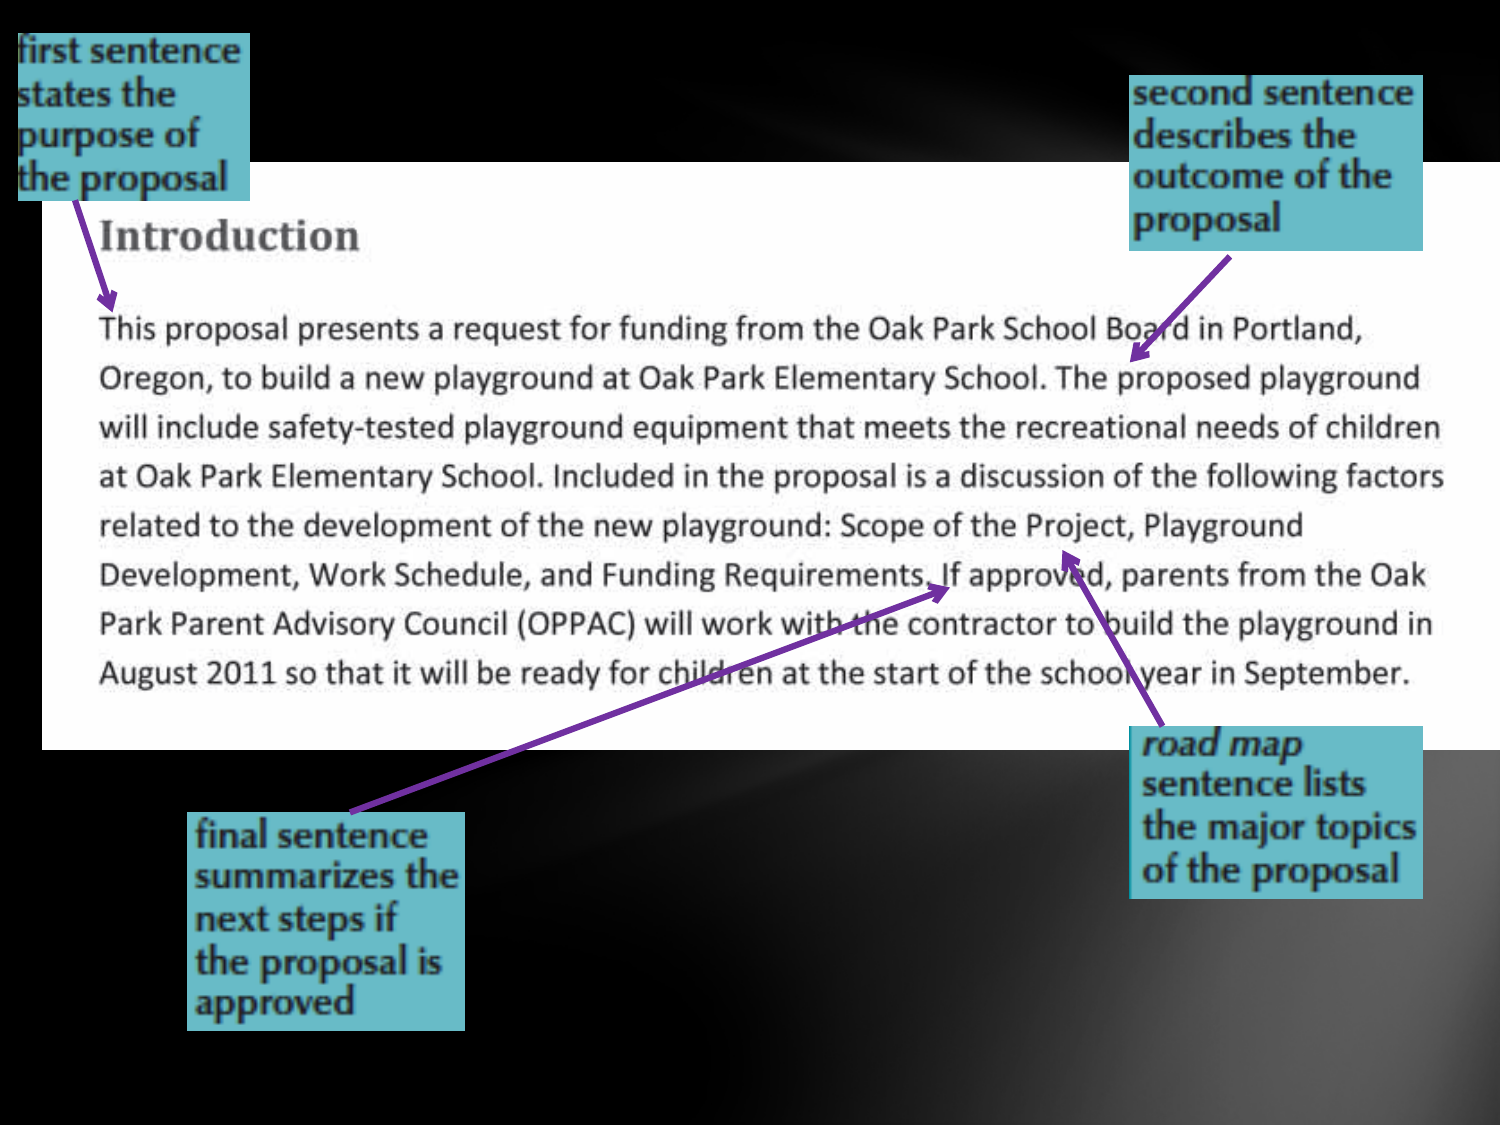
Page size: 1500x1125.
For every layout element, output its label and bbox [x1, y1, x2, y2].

picture [187, 812, 465, 1032]
text_box [1062, 549, 1163, 727]
text_box [349, 587, 951, 813]
text_box [74, 199, 113, 313]
text_box [1129, 256, 1231, 363]
picture [18, 33, 1500, 899]
